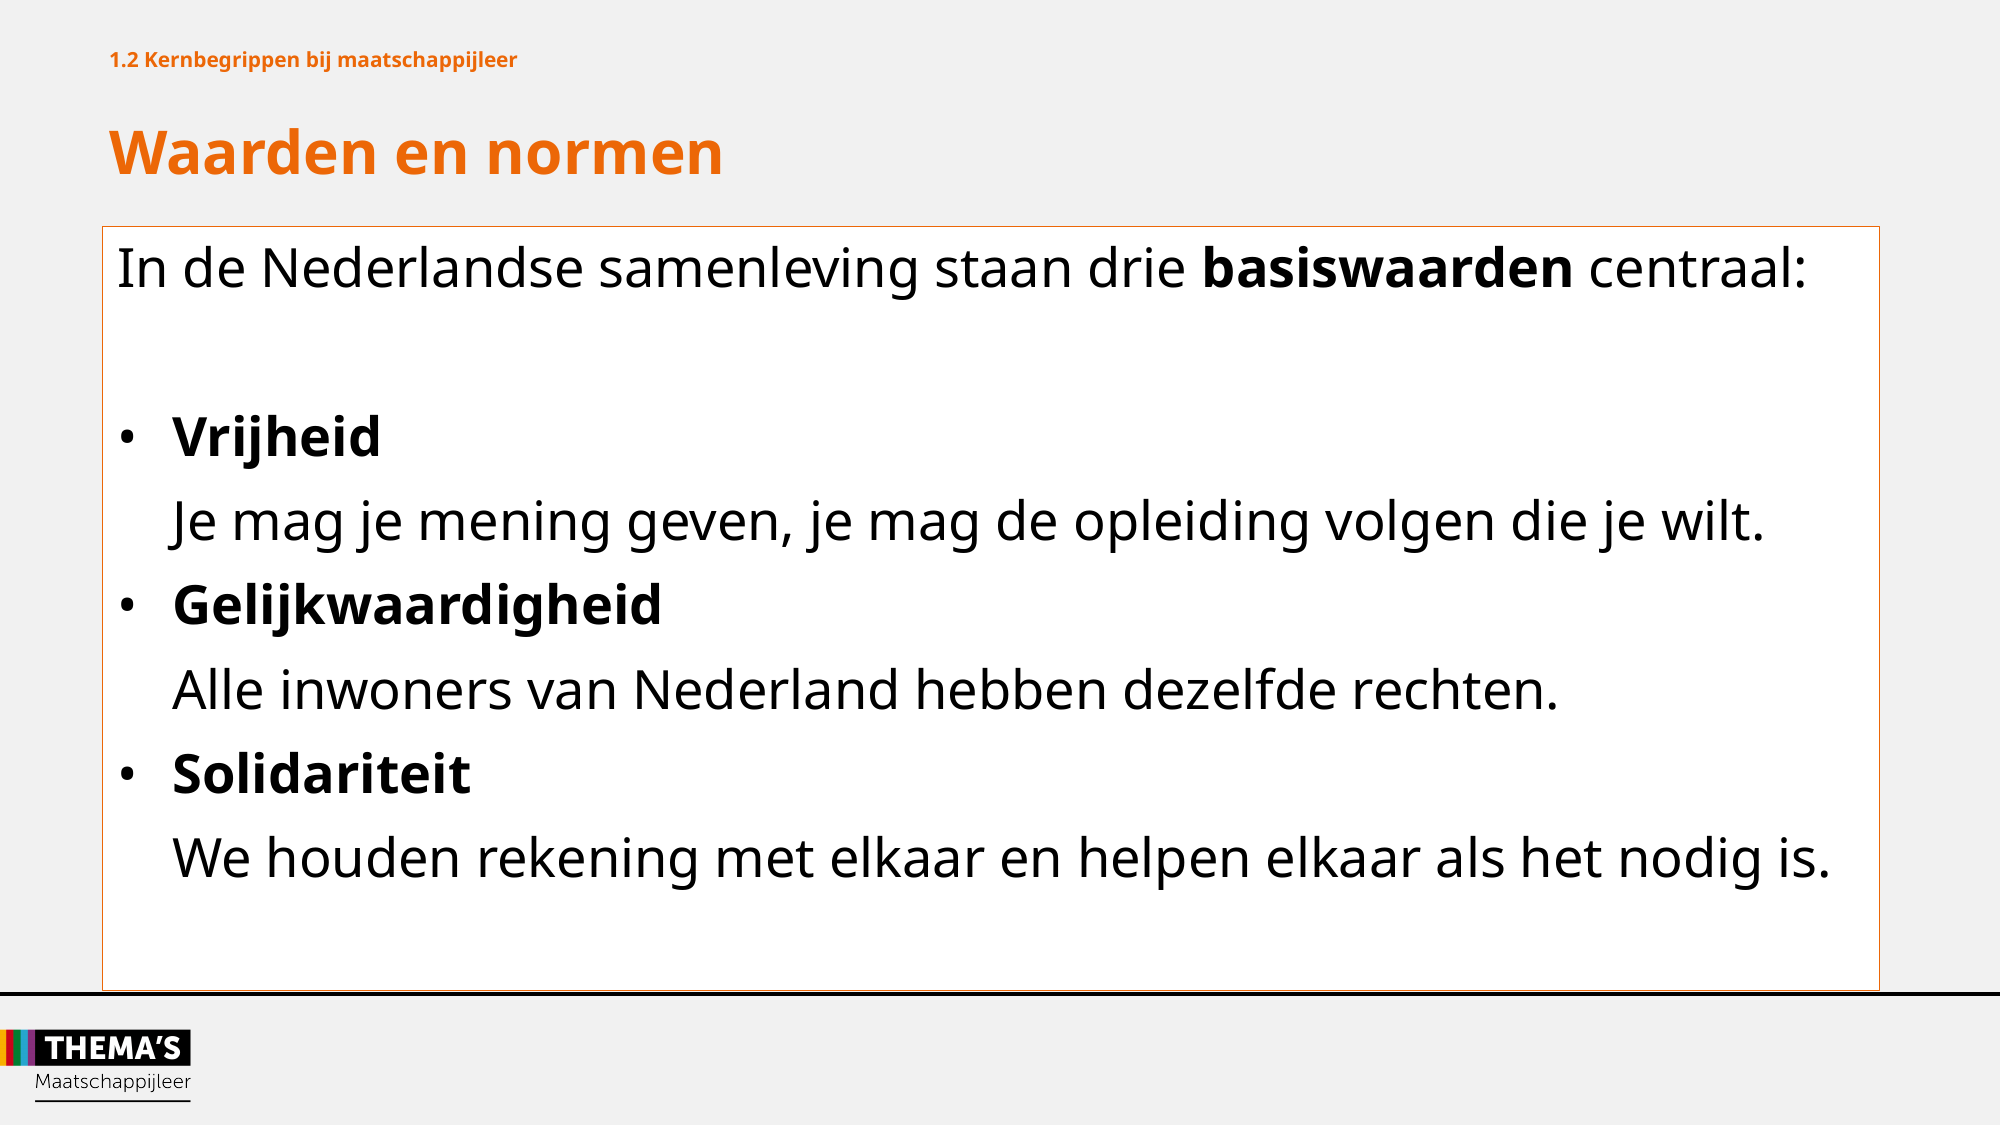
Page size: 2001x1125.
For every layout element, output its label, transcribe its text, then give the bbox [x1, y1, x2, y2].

picture [0, 993, 203, 1125]
list In de Nederlandse samenleving staan drie basiswaarden centraal: • Vrijheid Je mag je mening geven, je mag de opleiding volgen die je wilt. • Gelijkwaardigheid Alle inwoners van Nederland hebben dezelfde rechten. • Solidariteit We houden rekening met elkaar en helpen elkaar als het nodig is. [102, 226, 1880, 991]
list Waarden en normen [94, 114, 1879, 205]
list 1.2 Kernbegrippen bij maatschappijleer [94, 33, 941, 88]
